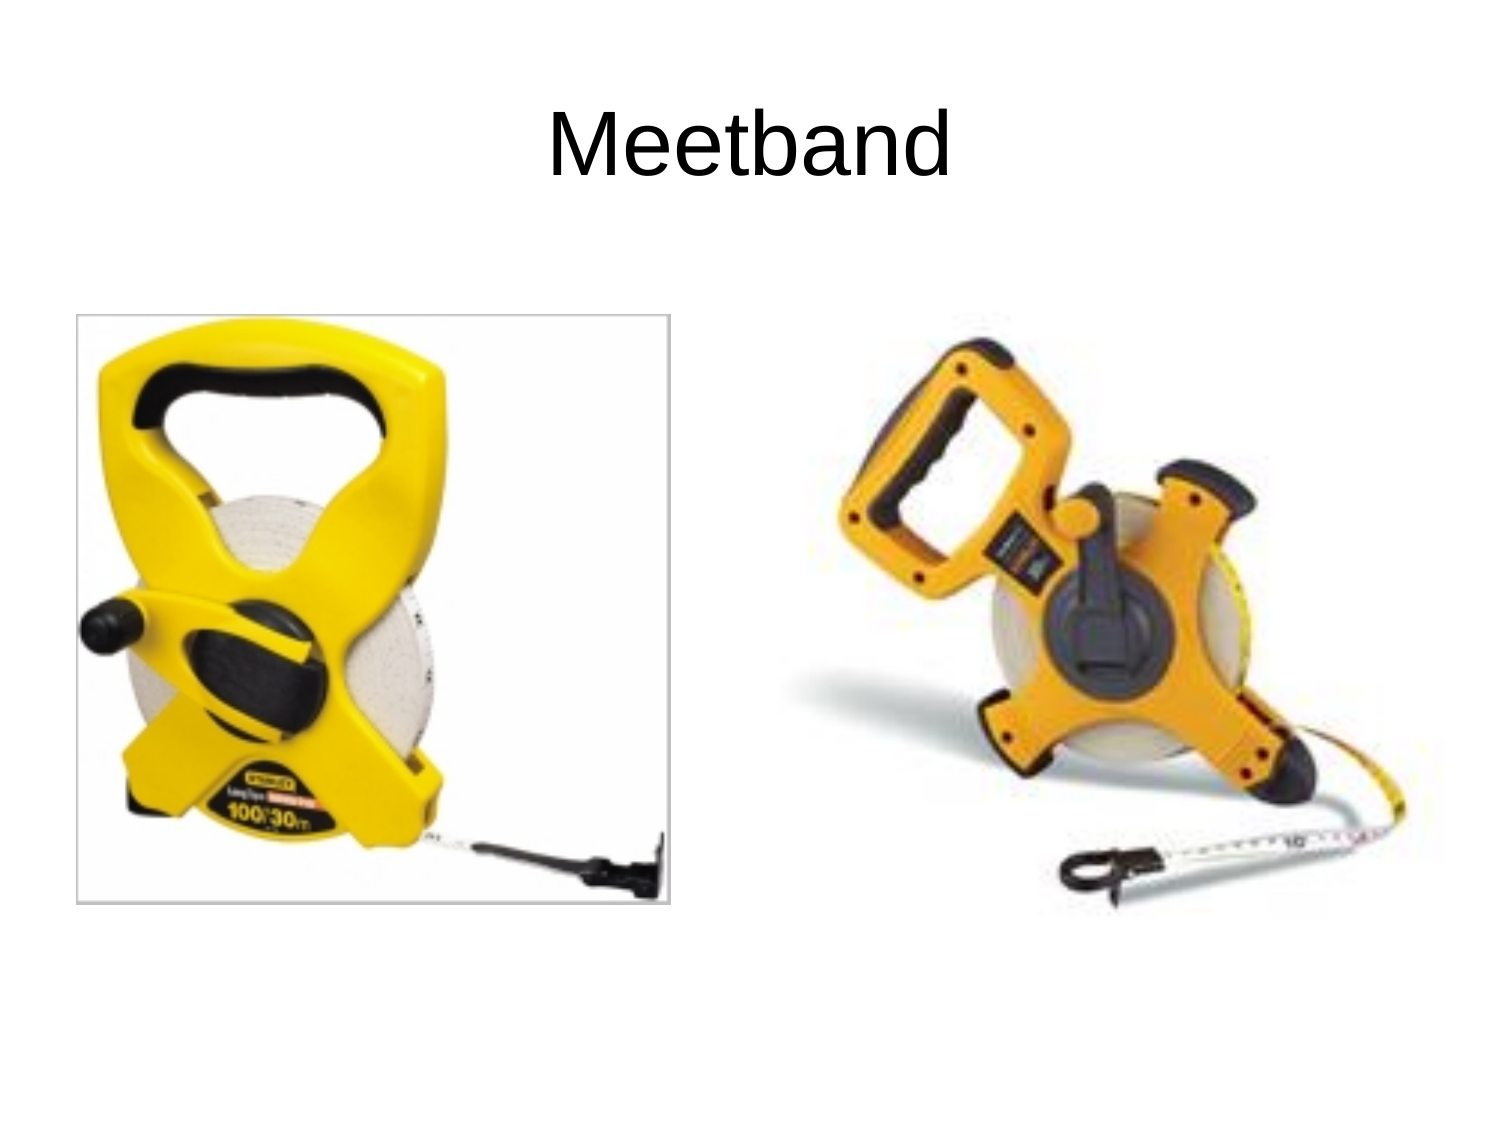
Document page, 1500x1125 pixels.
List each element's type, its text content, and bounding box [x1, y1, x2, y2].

title Meetband [75, 45, 1425, 233]
picture [76, 314, 671, 906]
picture [753, 285, 1471, 942]
